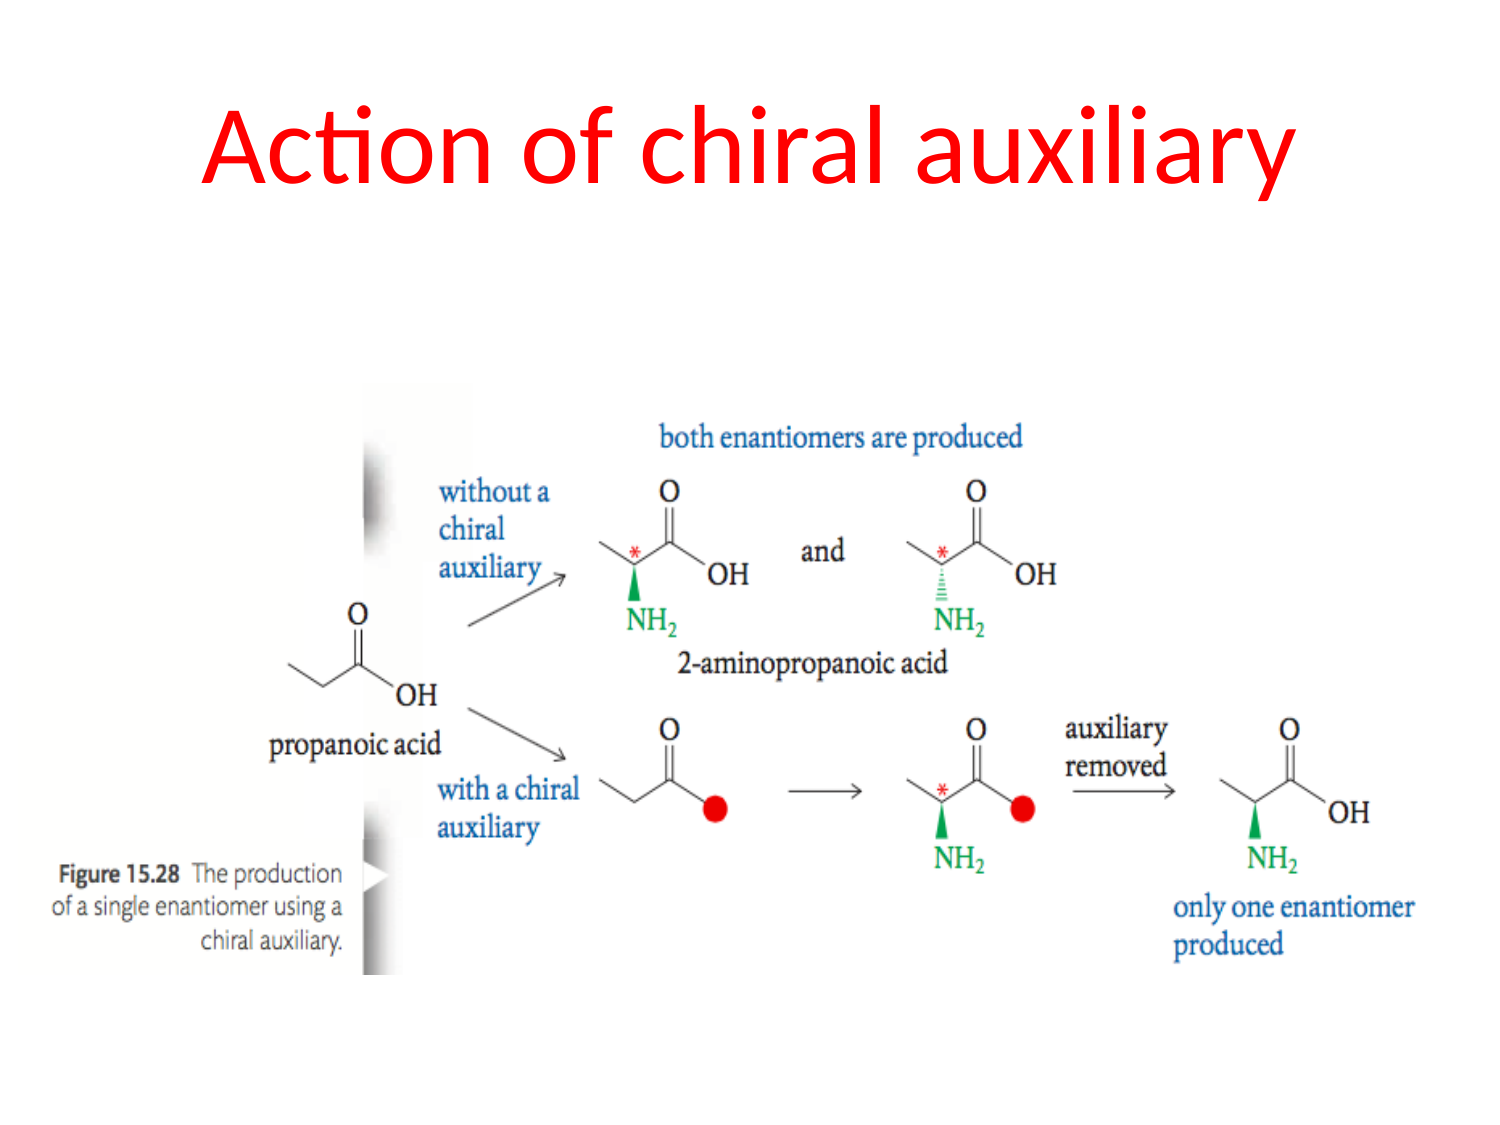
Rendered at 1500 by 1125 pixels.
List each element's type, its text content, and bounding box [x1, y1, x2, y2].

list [18, 232, 1470, 1125]
title Action of chiral auxiliary [75, 45, 1425, 229]
